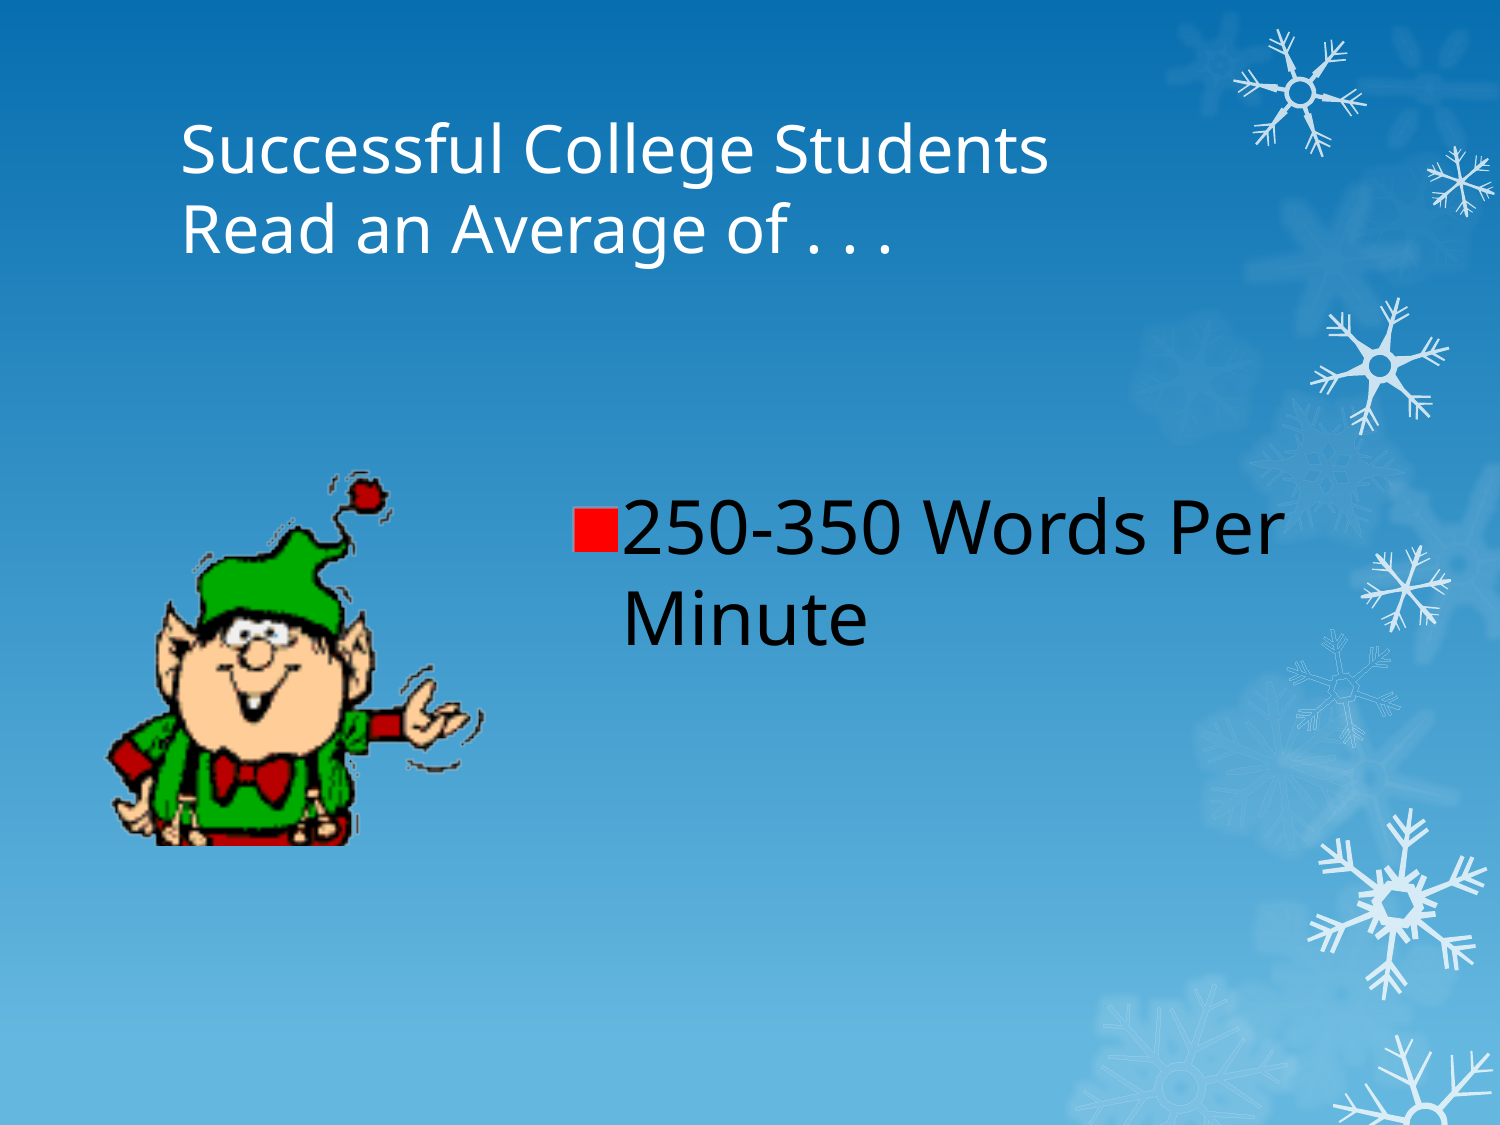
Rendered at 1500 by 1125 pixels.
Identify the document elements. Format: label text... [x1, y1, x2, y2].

picture [564, 498, 618, 552]
picture [74, 438, 513, 847]
list 250-350 Words Per Minute [549, 296, 1335, 962]
title Successful College Students Read an Average of . . . [165, 110, 1335, 263]
